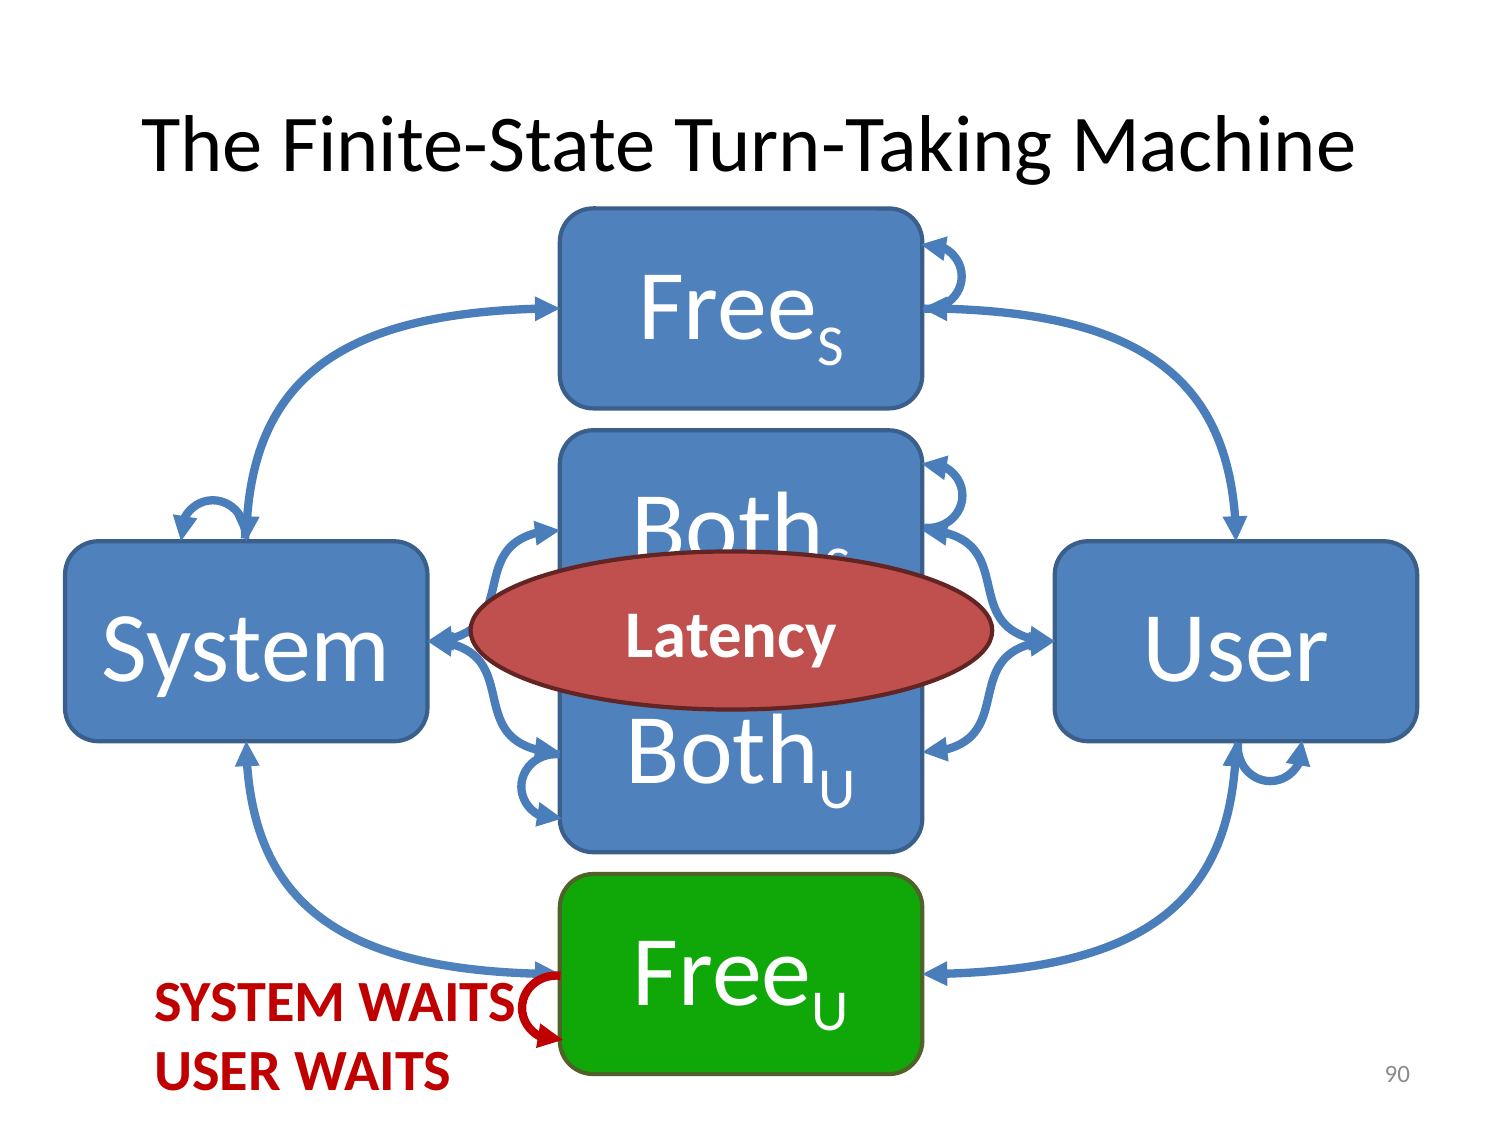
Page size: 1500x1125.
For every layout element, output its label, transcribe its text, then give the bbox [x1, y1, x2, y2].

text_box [922, 530, 1055, 642]
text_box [922, 308, 1237, 542]
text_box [427, 530, 561, 642]
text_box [962, 700, 1196, 1015]
text_box BothU [557, 751, 925, 855]
text_box [174, 499, 247, 539]
text_box [1237, 751, 1309, 782]
slide_number 90 [1074, 1042, 1425, 1103]
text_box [427, 649, 561, 753]
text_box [286, 700, 520, 1015]
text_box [64, 540, 422, 742]
text_box [525, 761, 563, 825]
text_box [523, 974, 563, 1047]
text_box FreeU [557, 871, 925, 1077]
text_box BothS [557, 428, 917, 539]
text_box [286, 267, 520, 582]
text_box SYSTEM WAITS USER WAITS [139, 955, 531, 1110]
text_box [920, 238, 963, 307]
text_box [922, 650, 1055, 753]
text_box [565, 540, 917, 742]
title The Finite-State Turn-Taking Machine [75, 45, 1425, 233]
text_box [1060, 540, 1418, 742]
text_box FreeS [557, 206, 925, 411]
